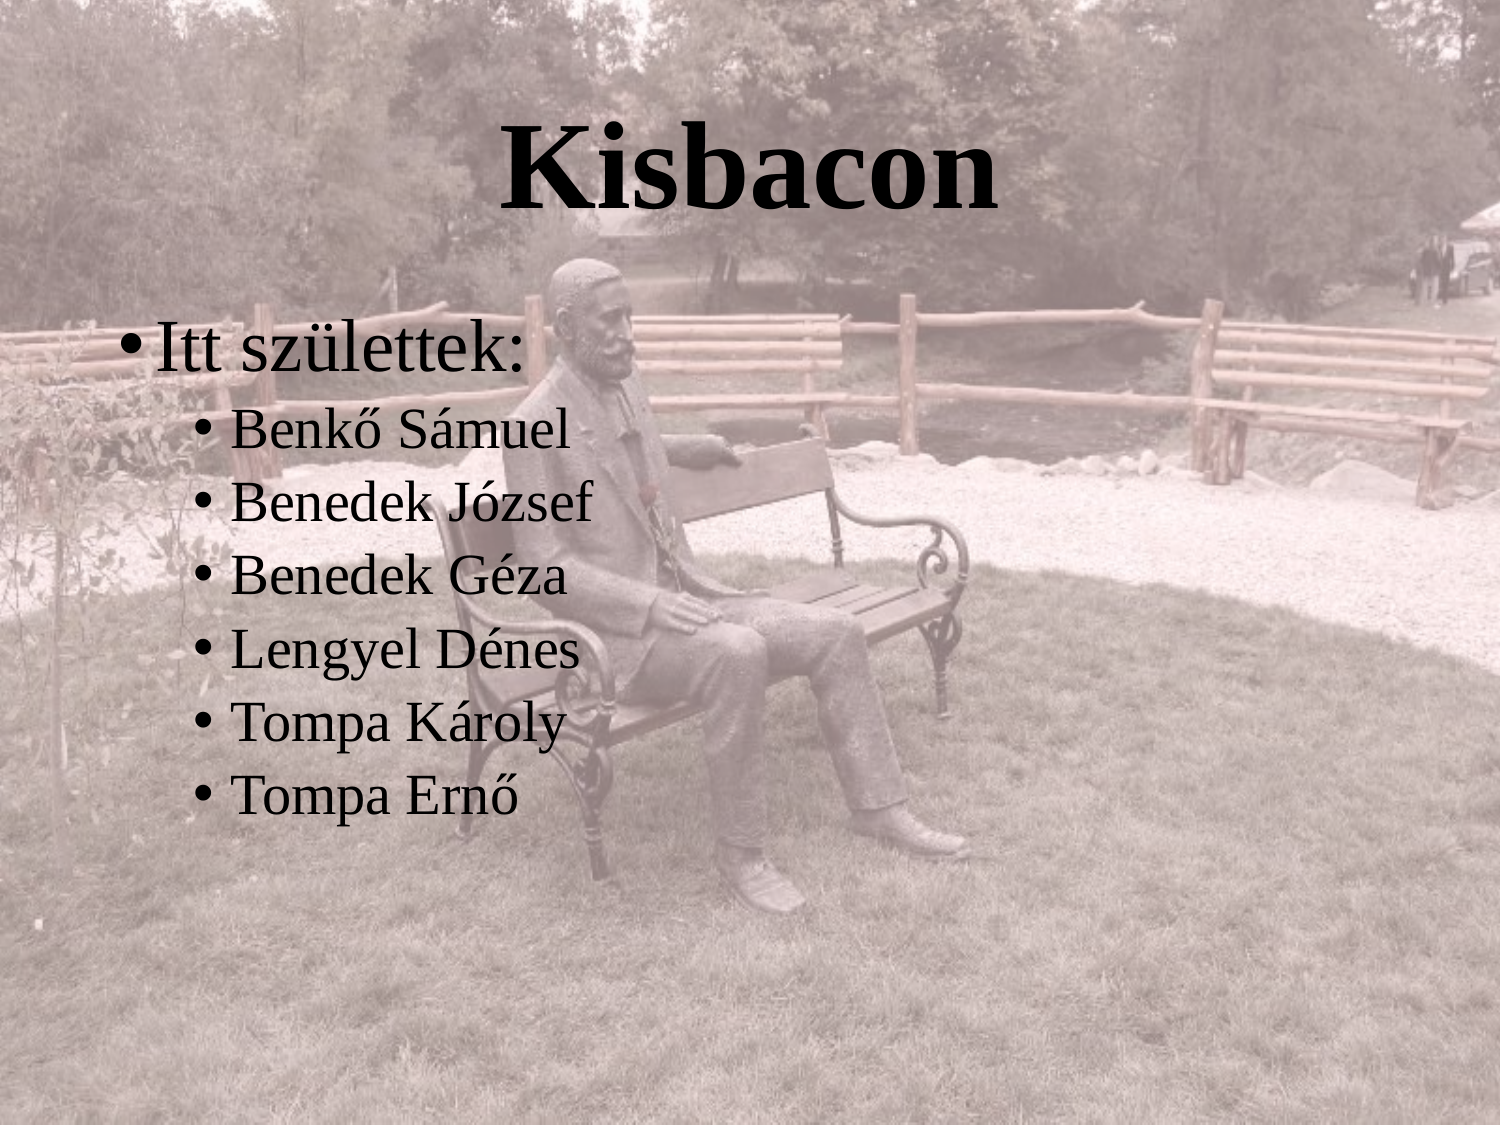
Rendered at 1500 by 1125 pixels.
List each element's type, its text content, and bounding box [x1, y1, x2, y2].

title Kisbacon [103, 59, 1397, 278]
list Itt születtek: Benkő Sámuel Benedek József Benedek Géza Lengyel Dénes Tompa Károly Tompa Ernő [103, 299, 1397, 1014]
